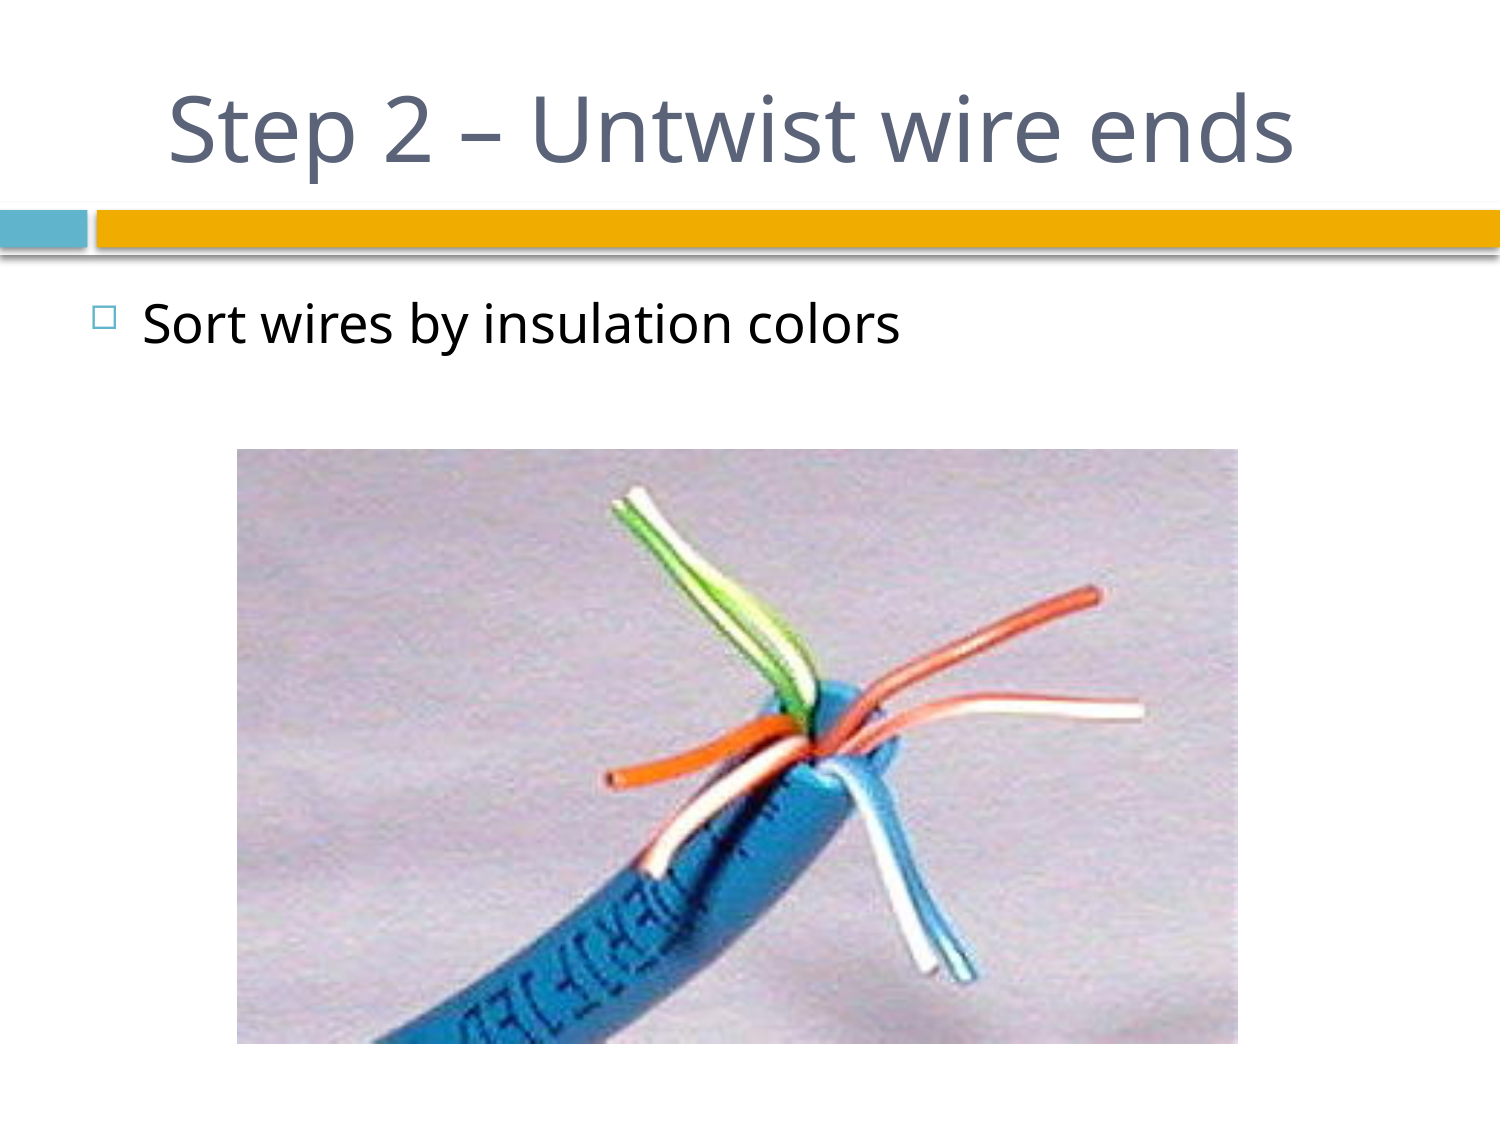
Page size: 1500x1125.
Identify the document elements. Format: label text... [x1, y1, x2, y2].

title Step 2 – Untwist wire ends [75, 20, 1313, 233]
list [237, 449, 1238, 1044]
list Sort wires by insulation colors [75, 282, 1163, 1006]
